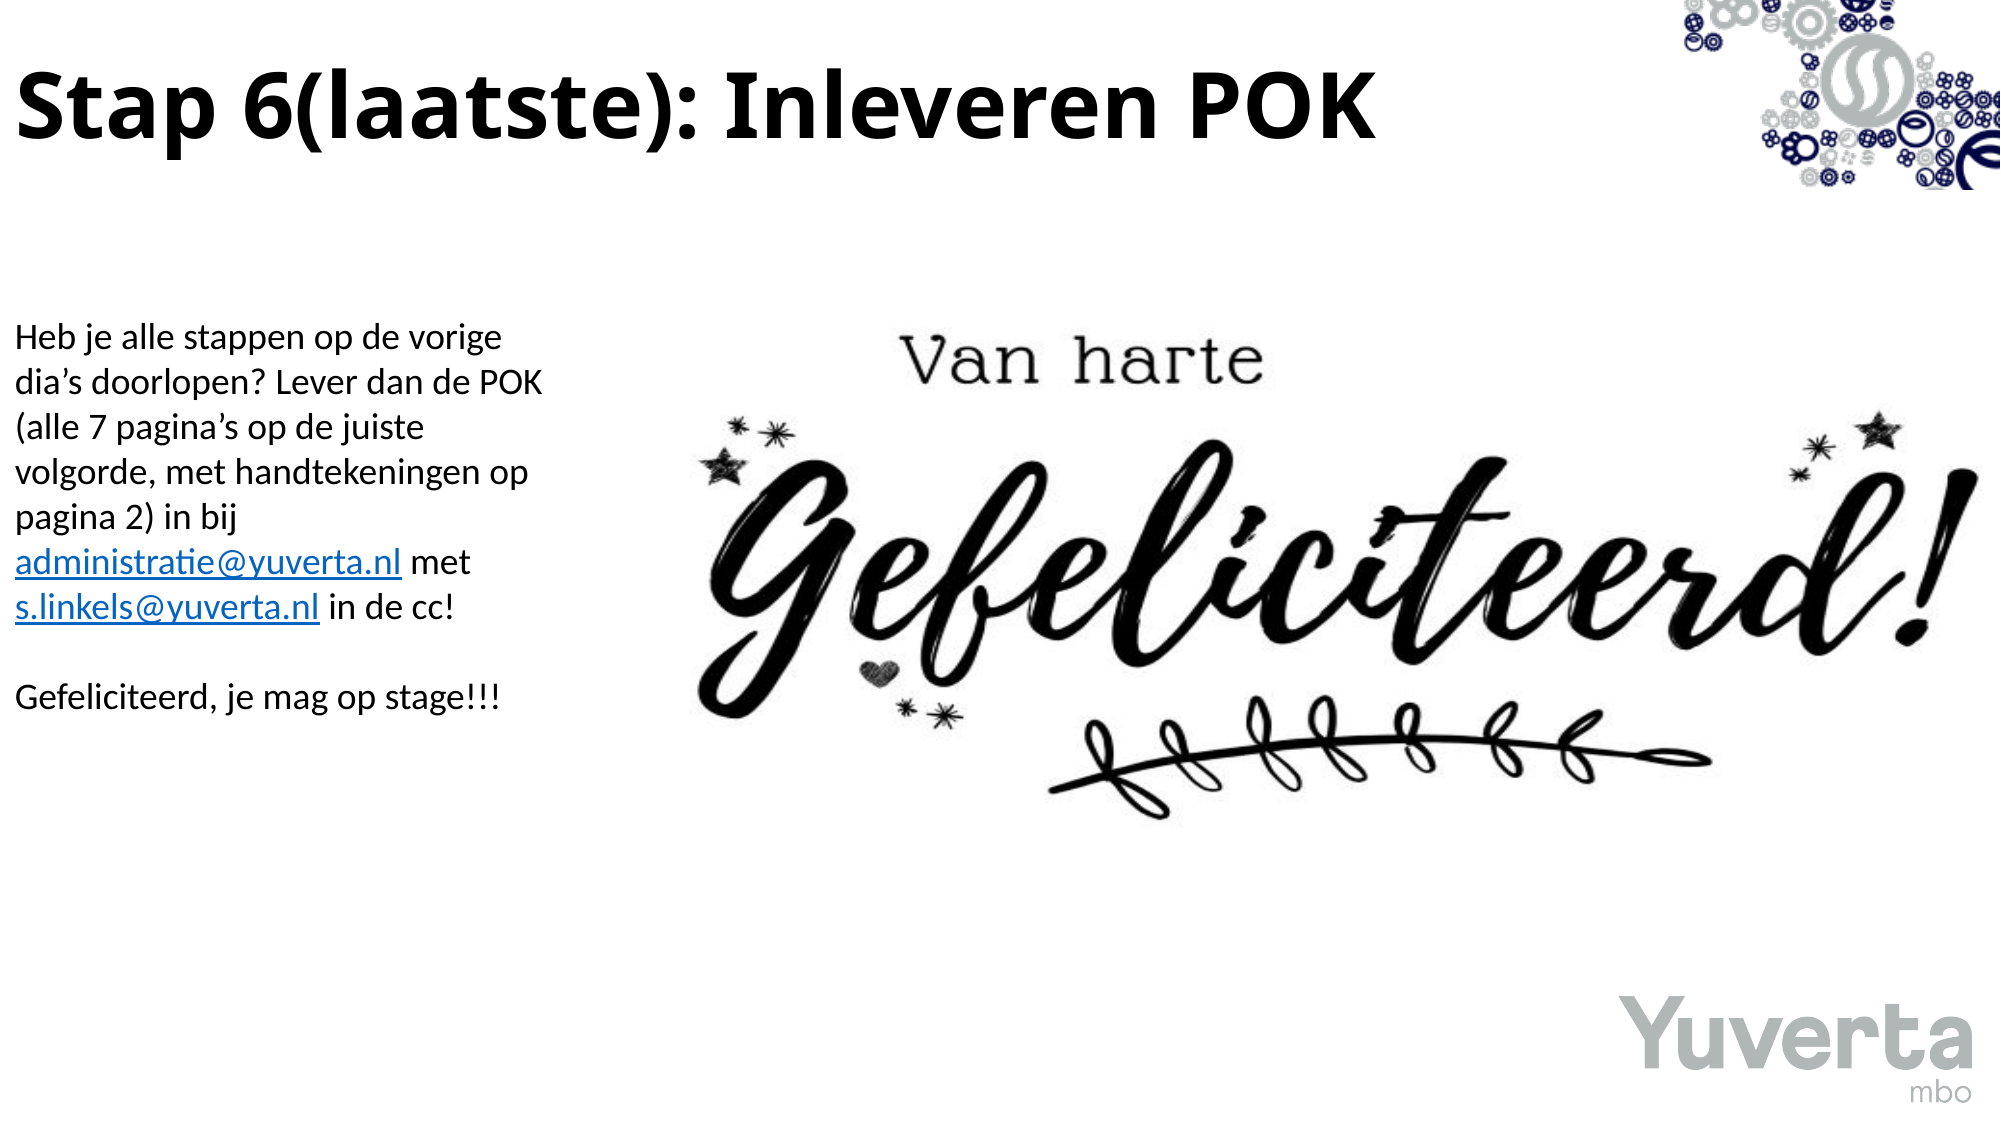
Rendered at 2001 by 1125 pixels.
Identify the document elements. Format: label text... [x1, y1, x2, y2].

title Stap 6(laatste): Inleveren POK [0, 0, 1725, 218]
picture [0, 0, 2000, 1125]
text_box Heb je alle stappen op de vorige dia’s doorlopen? Lever dan de POK (alle 7 pagina’s op de juiste volgorde, met handtekeningen op pagina 2) in bij administratie@yuverta.nl met s.linkels@yuverta.nl in de cc! Gefeliciteerd, je mag op stage!!! [0, 304, 585, 815]
